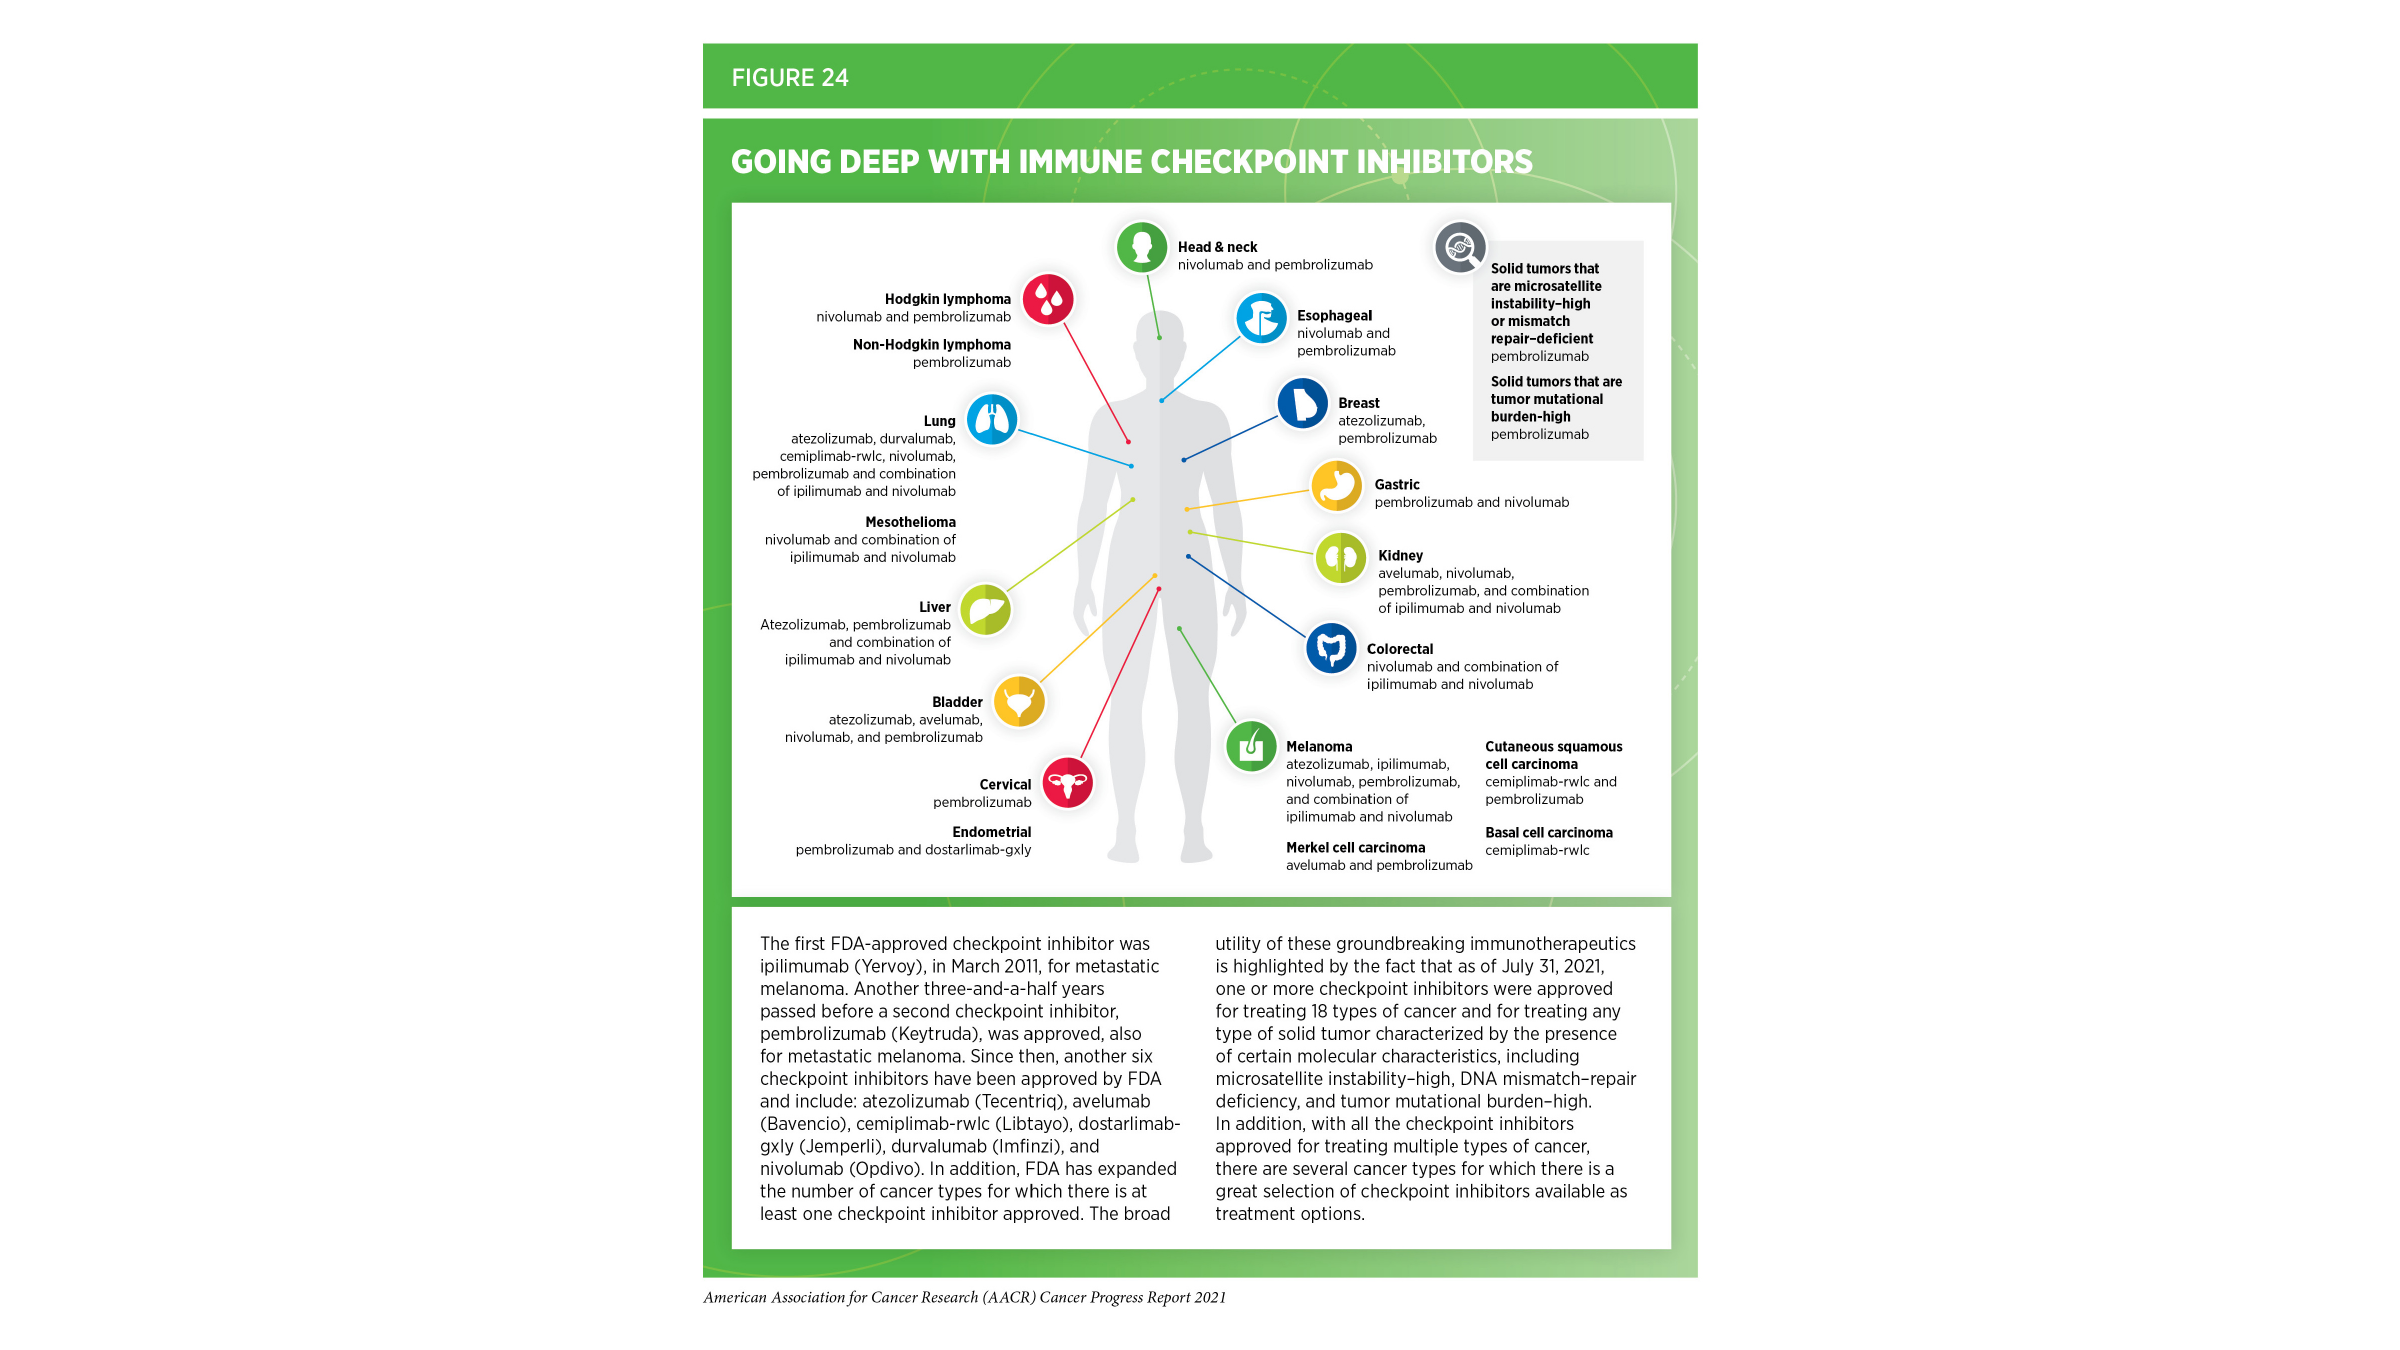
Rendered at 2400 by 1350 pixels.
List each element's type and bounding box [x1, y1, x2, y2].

picture [693, 34, 1707, 1316]
